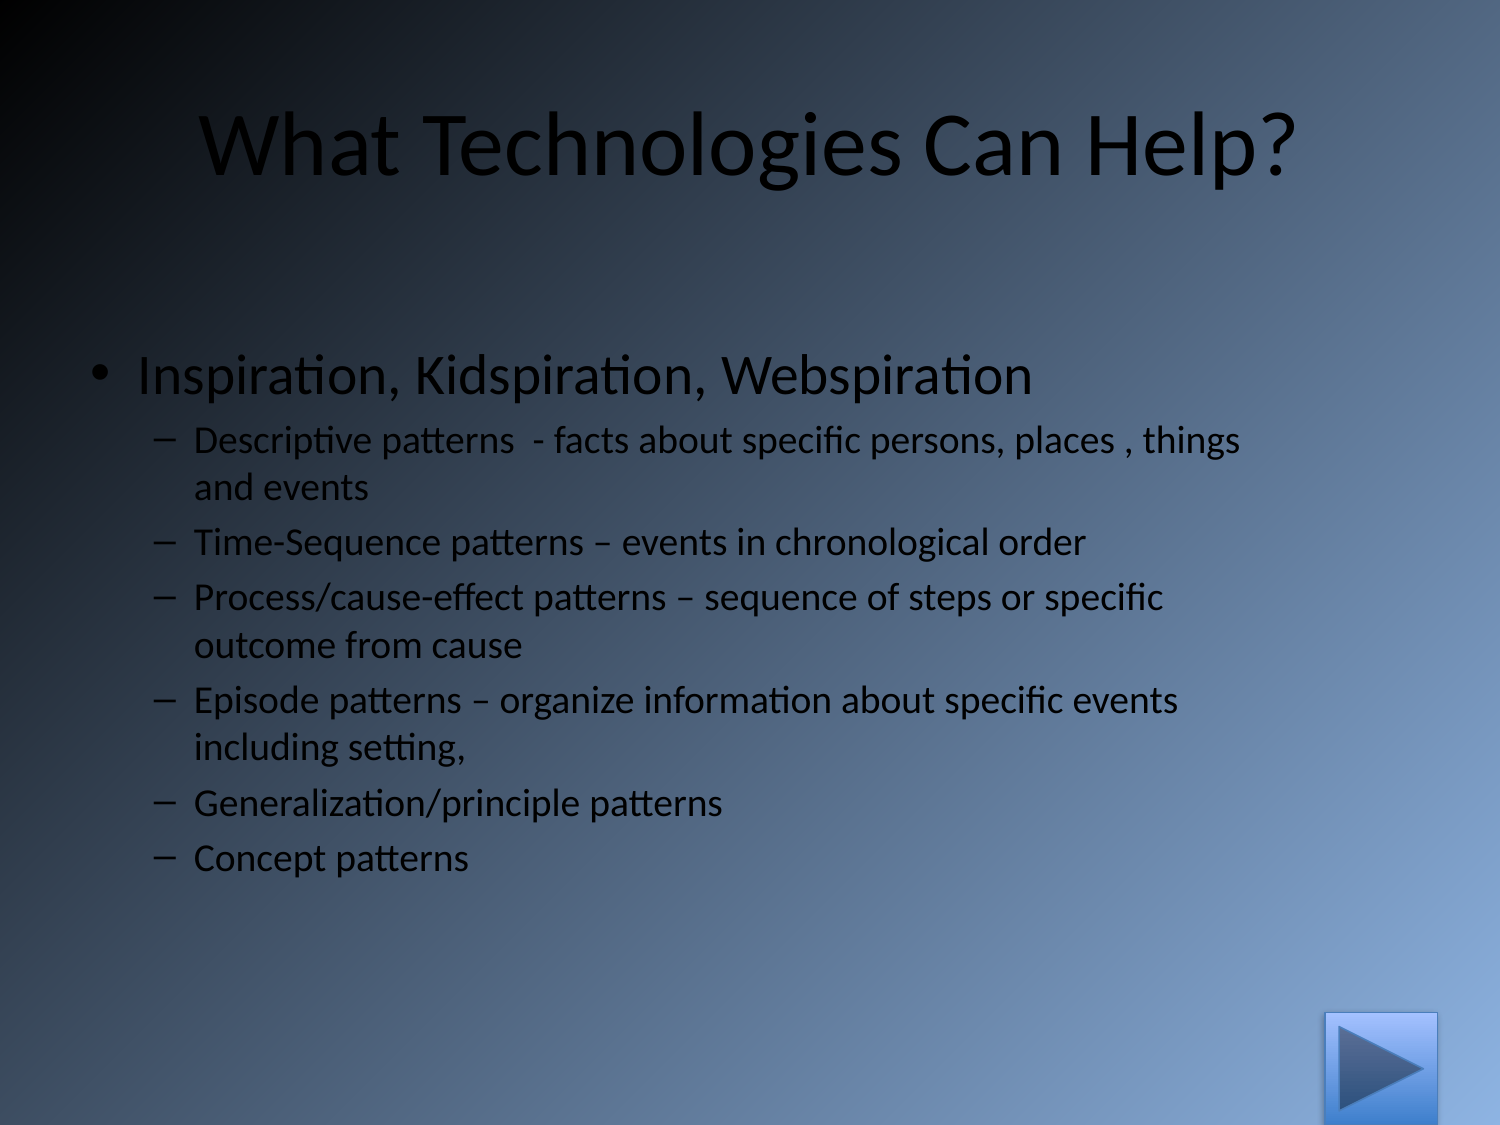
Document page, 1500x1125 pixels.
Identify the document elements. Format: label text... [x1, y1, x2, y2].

list Inspiration, Kidspiration, Webspiration Descriptive patterns - facts about specific persons, places , things and events Time-Sequence patterns – events in chronological order Process/cause-effect patterns – sequence of steps or specific outcome from cause Episode patterns – organize information about specific events including setting, Generalization/principle patterns Concept patterns [75, 262, 1300, 888]
title What Technologies Can Help? [75, 45, 1425, 233]
text_box [1324, 1012, 1438, 1125]
